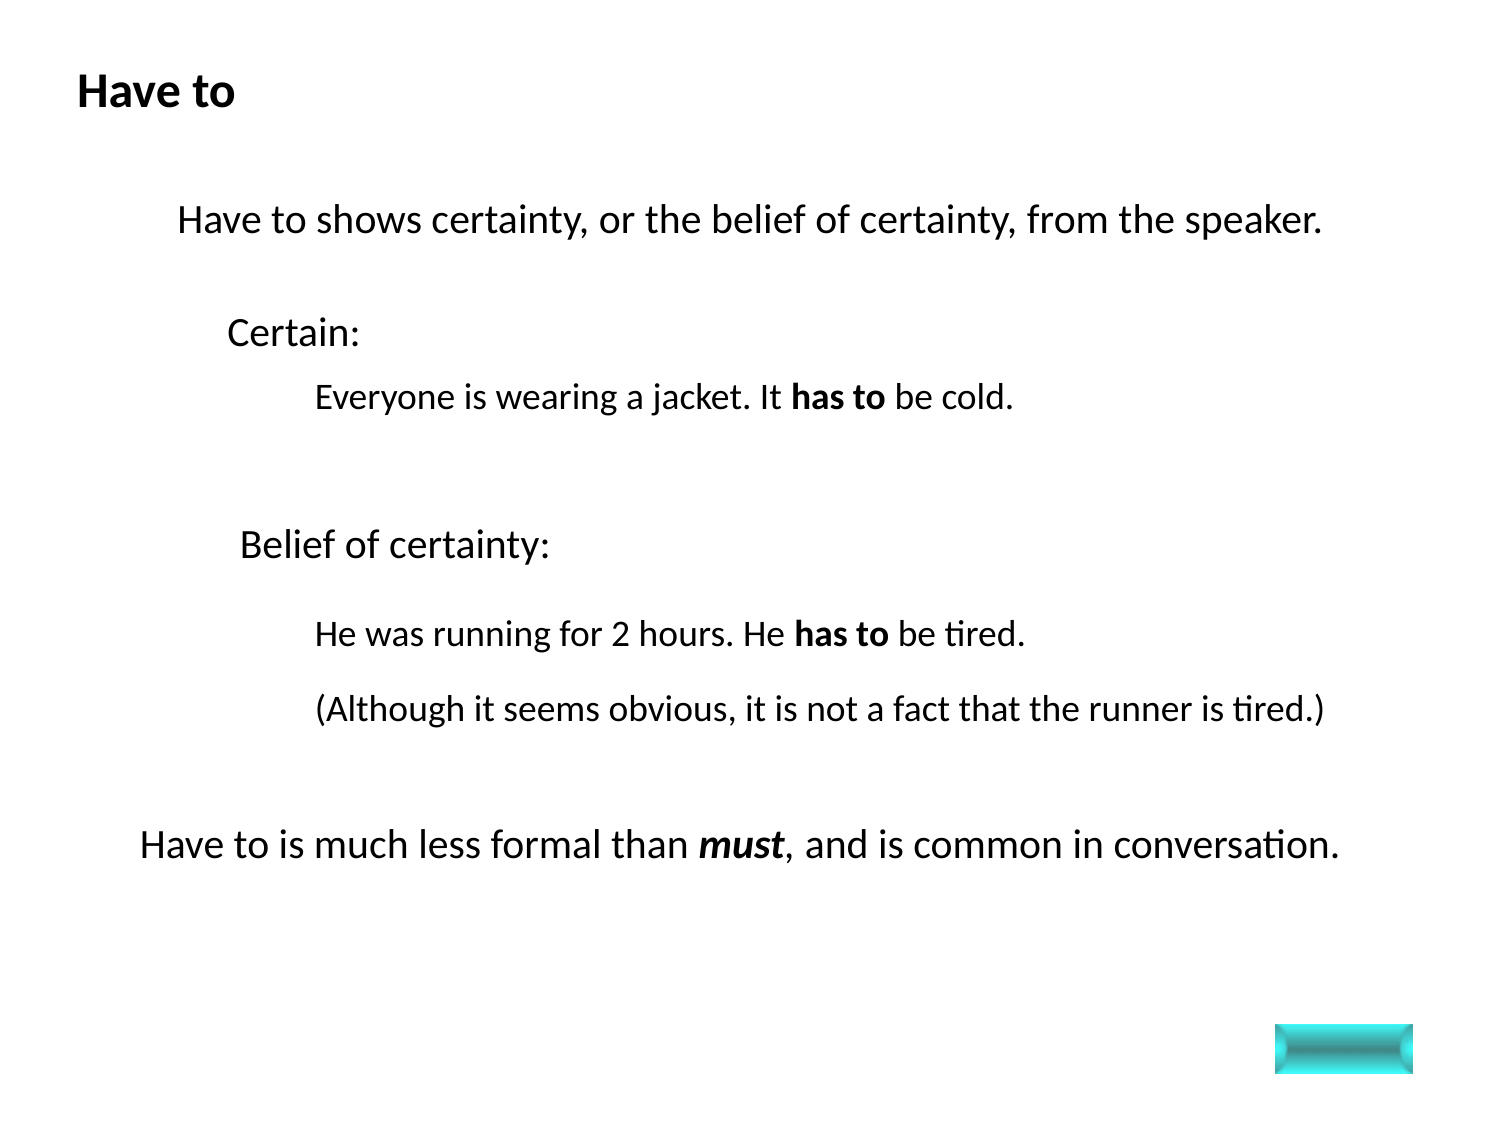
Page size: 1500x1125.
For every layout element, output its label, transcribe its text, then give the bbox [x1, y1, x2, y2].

text_box Have to [62, 49, 275, 125]
text_box Certain: [212, 296, 388, 362]
picture [1274, 1024, 1413, 1074]
text_box He was running for 2 hours. He has to be tired. [300, 601, 1088, 662]
text_box Have to is much less formal than must, and is common in conversation. [124, 809, 1388, 875]
text_box Belief of certainty: [224, 509, 588, 575]
text_box Have to shows certainty, or the belief of certainty, from the speaker. [162, 184, 1375, 250]
text_box Everyone is wearing a jacket. It has to be cold. [299, 364, 1038, 425]
text_box (Although it seems obvious, it is not a fact that the runner is tired.) [299, 676, 1363, 737]
